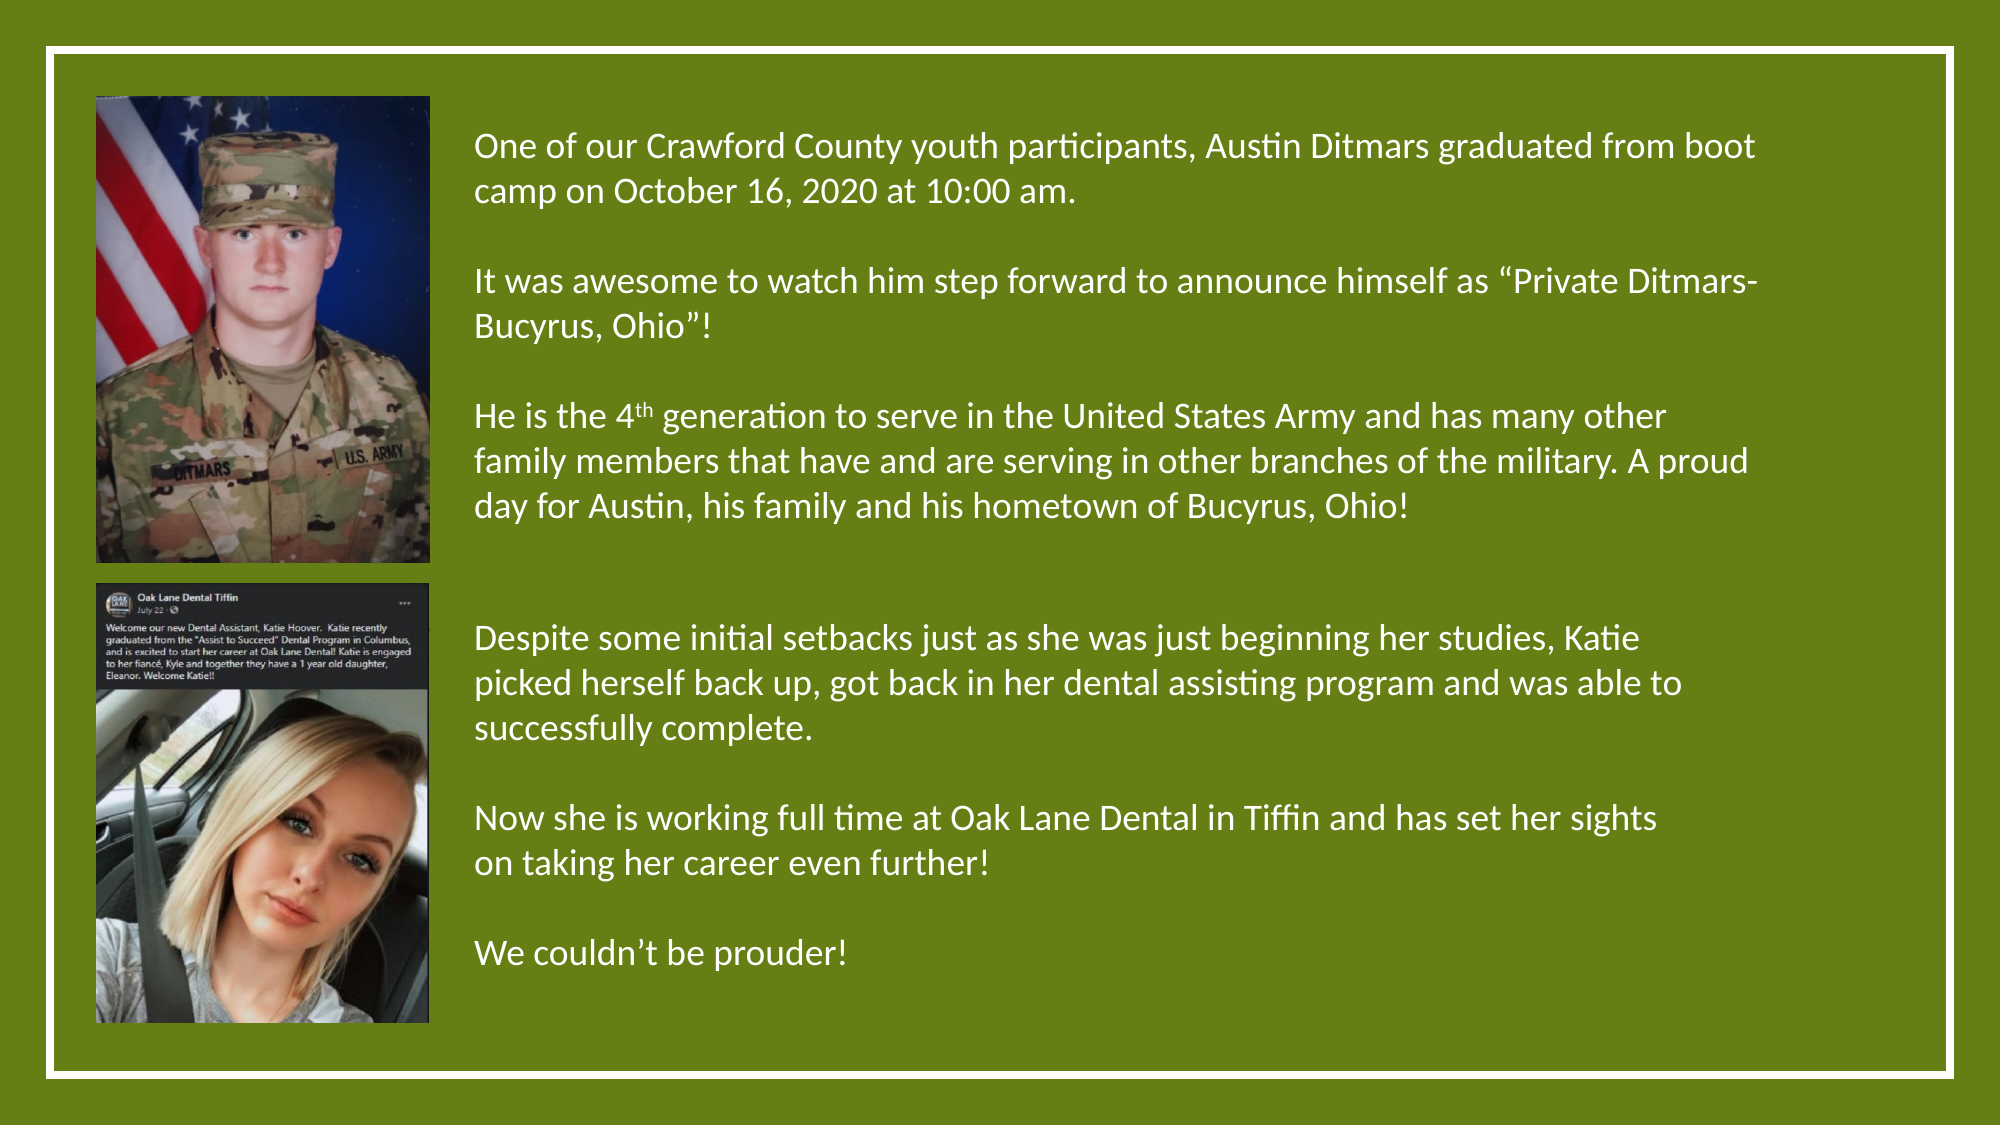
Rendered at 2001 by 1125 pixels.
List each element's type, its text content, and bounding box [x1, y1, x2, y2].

picture [96, 96, 430, 563]
picture [96, 583, 430, 1023]
text_box Despite some initial setbacks just as she was just beginning her studies, Katie picked herself back up, got back in her dental assisting program and was able to successfully complete. Now she is working full time at Oak Lane Dental in Tiffin and has set her sights on taking her career even further! We couldn’t be prouder! [459, 606, 1700, 981]
text_box One of our Crawford County youth participants, Austin Ditmars graduated from boot camp on October 16, 2020 at 10:00 am. It was awesome to watch him step forward to announce himself as “Private Ditmars- Bucyrus, Ohio”! He is the 4th generation to serve in the United States Army and has many other family members that have and are serving in other branches of the military. A proud day for Austin, his family and his hometown of Bucyrus, Ohio! [459, 113, 1779, 579]
